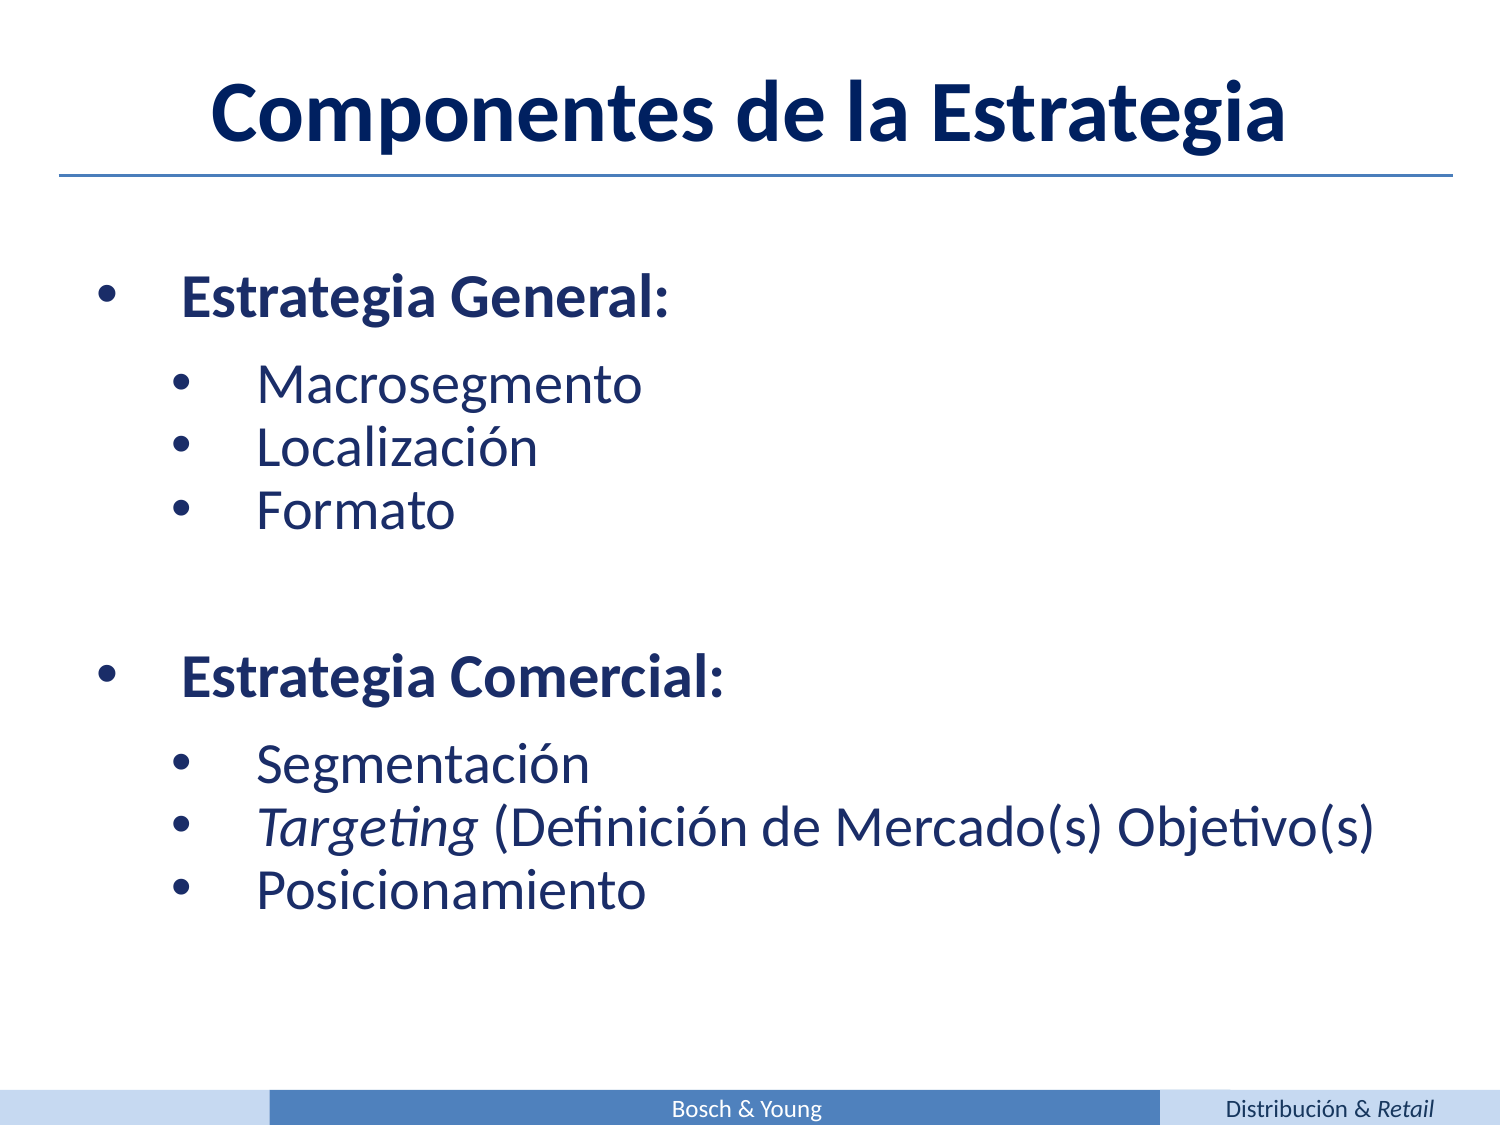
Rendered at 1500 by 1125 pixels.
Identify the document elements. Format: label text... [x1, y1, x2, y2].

text_box Distribución & Retail [1158, 1088, 1500, 1125]
text_box Bosch & Young [272, 1088, 1158, 1125]
text_box [0, 1088, 272, 1125]
text_box Estrategia General: Macrosegmento Localización Formato Estrategia Comercial: Segmentación Targeting (Definición de Mercado(s) Objetivo(s) Posicionamiento [82, 255, 1395, 975]
text_box Componentes de la Estrategia [35, 46, 1465, 167]
